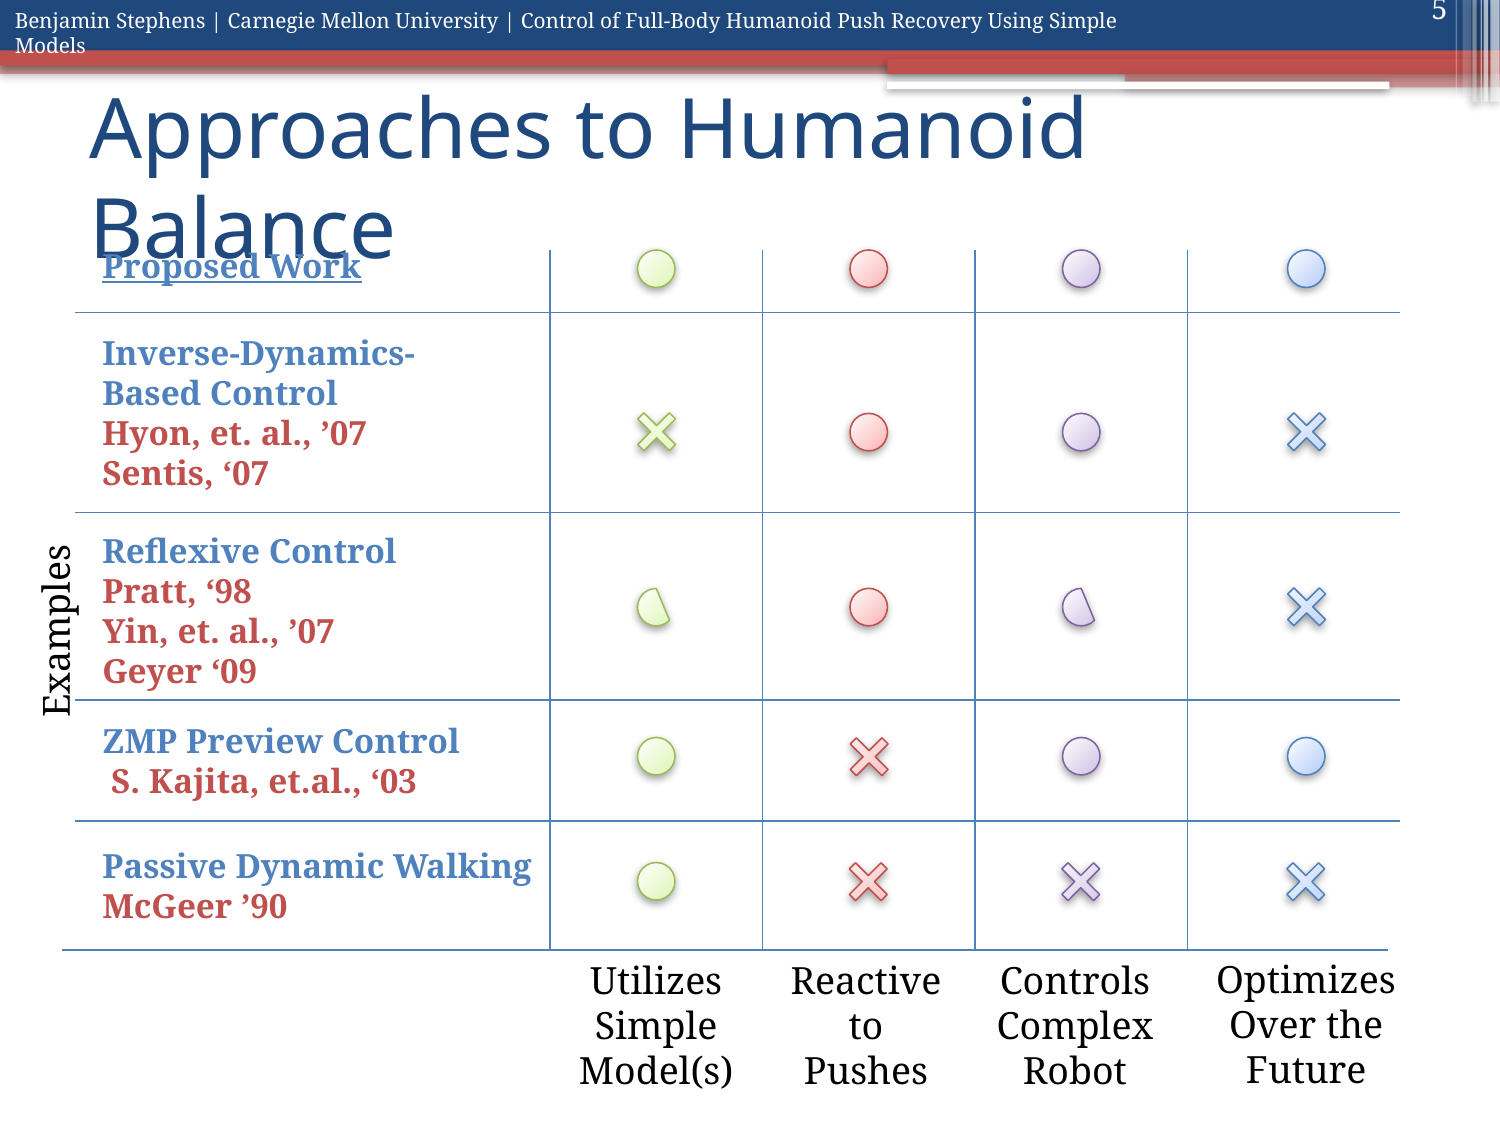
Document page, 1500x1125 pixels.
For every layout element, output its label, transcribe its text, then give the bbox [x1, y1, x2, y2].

text_box [849, 412, 889, 452]
text_box [853, 587, 884, 595]
text_box Reflexive Control Pratt, ‘98 Yin, et. al., ’07 Geyer ‘09 [87, 523, 588, 697]
text_box [849, 612, 888, 627]
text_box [203, 601, 588, 609]
text_box [1310, 587, 1327, 596]
text_box [1287, 412, 1327, 452]
text_box [637, 611, 671, 627]
text_box Passive Dynamic Walking McGeer ’90 [87, 837, 575, 933]
text_box [1286, 249, 1326, 289]
text_box [1062, 611, 1096, 627]
text_box Controls Complex Robot [963, 960, 1200, 1100]
text_box [1286, 736, 1326, 776]
text_box Examples [24, 450, 85, 813]
text_box Reactive to Pushes [769, 960, 963, 1100]
text_box [849, 737, 889, 777]
text_box Optimizes Over the Future [1162, 948, 1450, 1099]
title Approaches to Humanoid Balance [75, 87, 1425, 263]
text_box [1061, 862, 1101, 902]
text_box ZMP Preview Control S. Kajita, et.al., ‘03 [87, 712, 488, 807]
slide_number 5 [1374, 0, 1463, 38]
text_box [1287, 587, 1304, 596]
text_box [636, 861, 676, 901]
text_box [1061, 412, 1101, 452]
text_box Proposed Work [87, 237, 575, 293]
text_box [637, 412, 677, 452]
text_box [849, 249, 889, 289]
text_box [1061, 736, 1101, 776]
text_box [1061, 249, 1101, 289]
text_box Inverse-Dynamics-Based Control Hyon, et. al., ’07 Sentis, ‘07 [87, 324, 513, 500]
text_box [636, 249, 676, 289]
text_box [1066, 587, 1085, 595]
text_box [1287, 611, 1327, 627]
text_box [848, 862, 888, 902]
text_box [636, 736, 676, 776]
text_box [641, 587, 660, 595]
text_box Utilizes Simple Model(s) [537, 960, 769, 1100]
text_box [1286, 862, 1326, 902]
